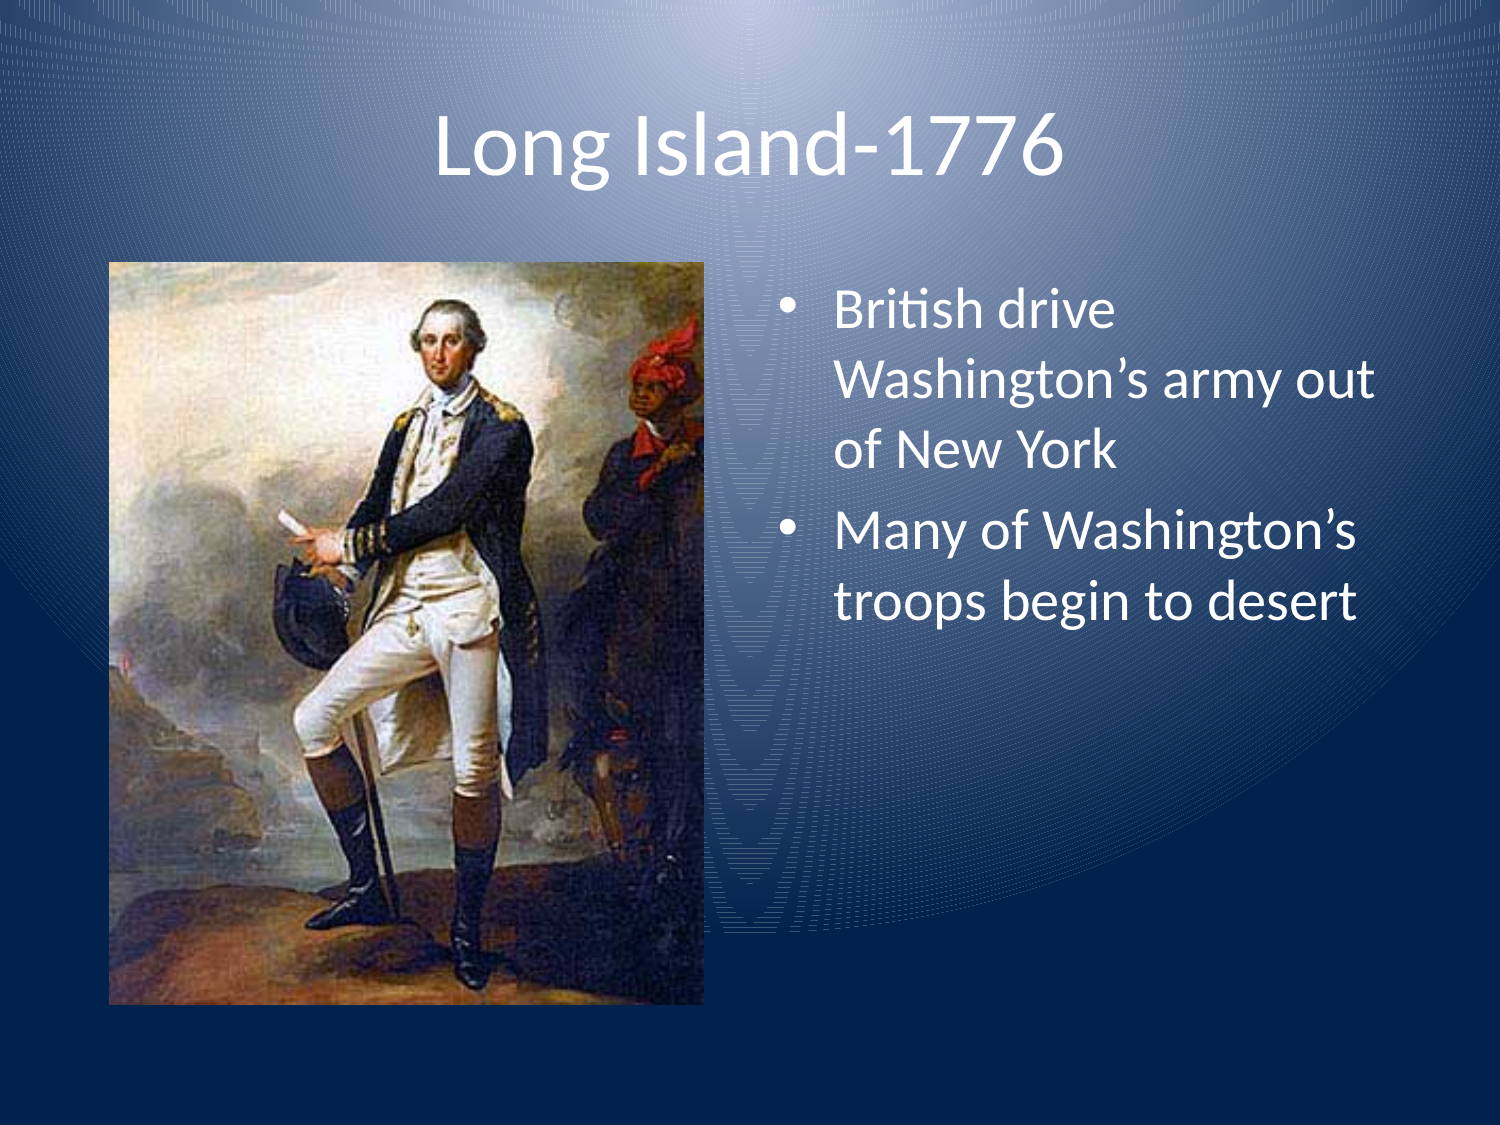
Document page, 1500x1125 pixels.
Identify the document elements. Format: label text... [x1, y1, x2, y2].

title Long Island-1776 [75, 45, 1425, 233]
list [74, 262, 738, 1006]
list British drive Washington’s army out of New York Many of Washington’s troops begin to desert [762, 262, 1425, 1005]
